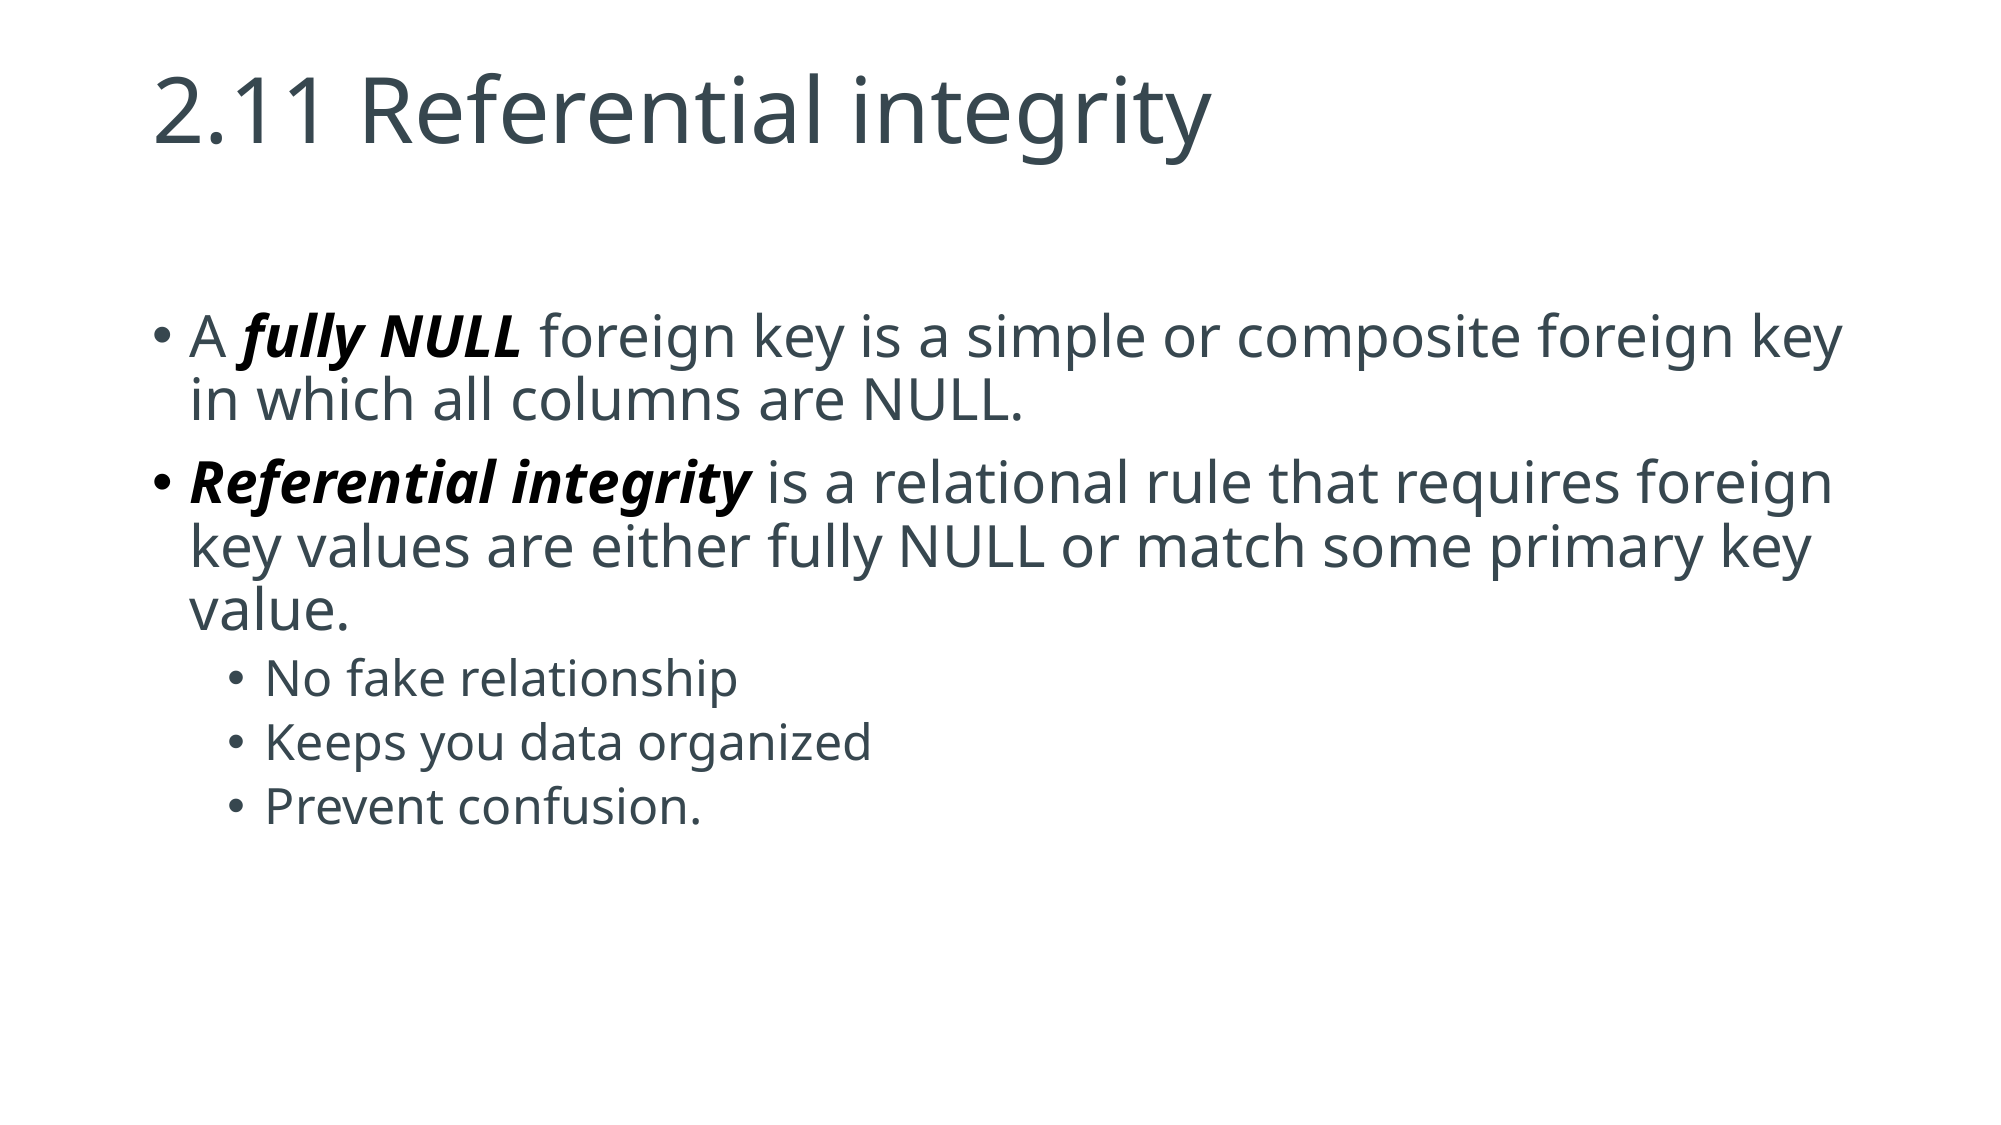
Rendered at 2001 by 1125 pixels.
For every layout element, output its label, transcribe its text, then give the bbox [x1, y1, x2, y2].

title 2.11 Referential integrity [137, 59, 1863, 278]
list A fully NULL foreign key is a simple or composite foreign key in which all columns are NULL. Referential integrity is a relational rule that requires foreign key values are either fully NULL or match some primary key value. No fake relationship Keeps you data organized Prevent confusion. [137, 299, 1863, 1014]
